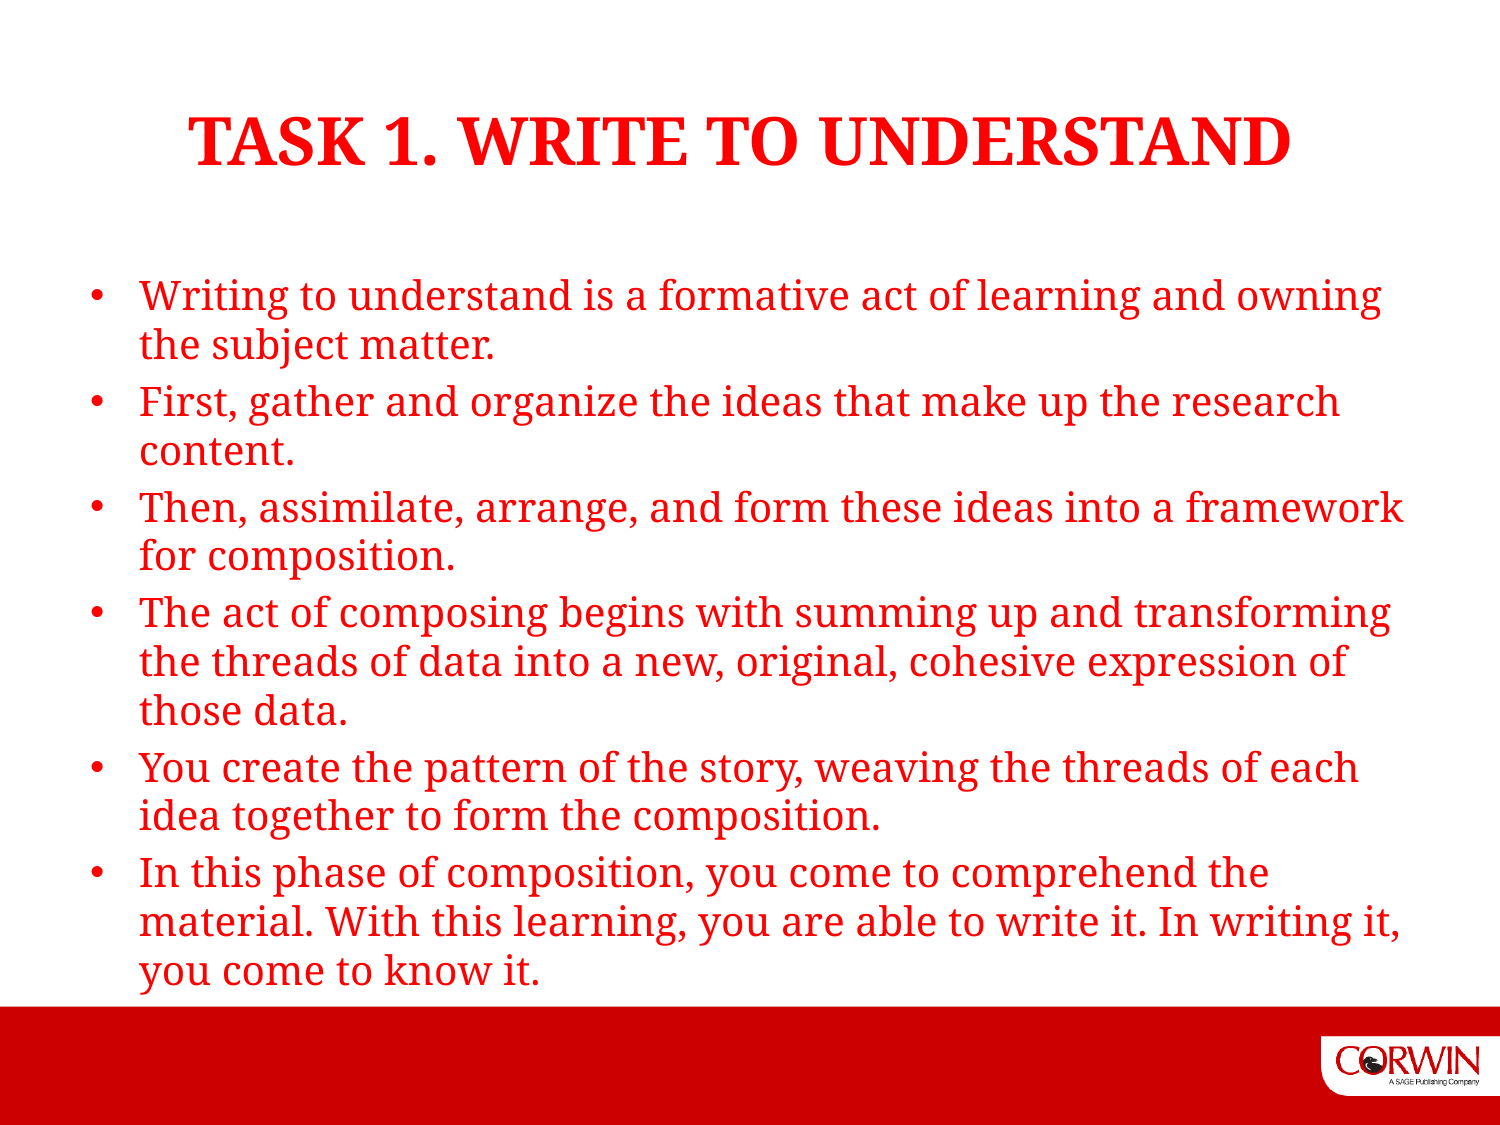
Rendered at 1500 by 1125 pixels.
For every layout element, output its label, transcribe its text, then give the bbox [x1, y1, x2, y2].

title TASK 1. WRITE TO UNDERSTAND [75, 45, 1425, 233]
picture [0, 0, 1500, 1125]
list Writing to understand is a formative act of learning and owning the subject matter. First, gather and organize the ideas that make up the research content. Then, assimilate, arrange, and form these ideas into a framework for composition. The act of composing begins with summing up and transforming the threads of data into a new, original, cohesive expression of those data. You create the pattern of the story, weaving the threads of each idea together to form the composition. In this phase of composition, you come to comprehend the material. With this learning, you are able to write it. In writing it, you come to know it. [75, 262, 1425, 1005]
